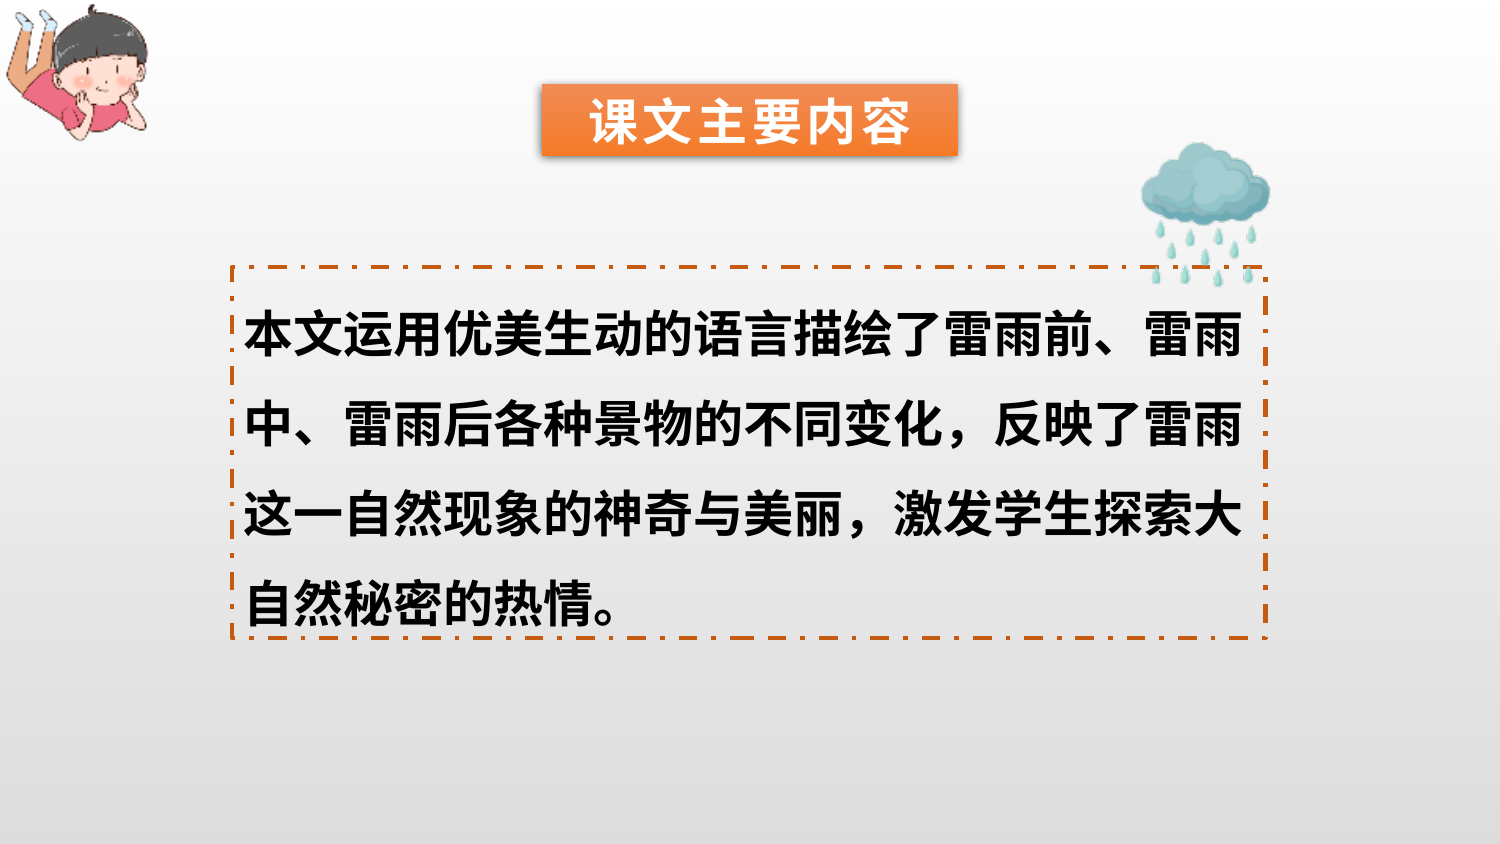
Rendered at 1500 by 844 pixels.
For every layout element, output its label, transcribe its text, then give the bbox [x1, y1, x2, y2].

text_box 本文运用优美生动的语言描绘了雷雨前、雷雨中、雷雨后各种景物的不同变化，反映了雷雨这一自然现象的神奇与美丽，激发学生探索大自然秘密的热情。 [232, 266, 1266, 639]
picture [0, 0, 156, 145]
text_box 课文主要内容 [542, 84, 958, 156]
picture [1099, 108, 1313, 322]
